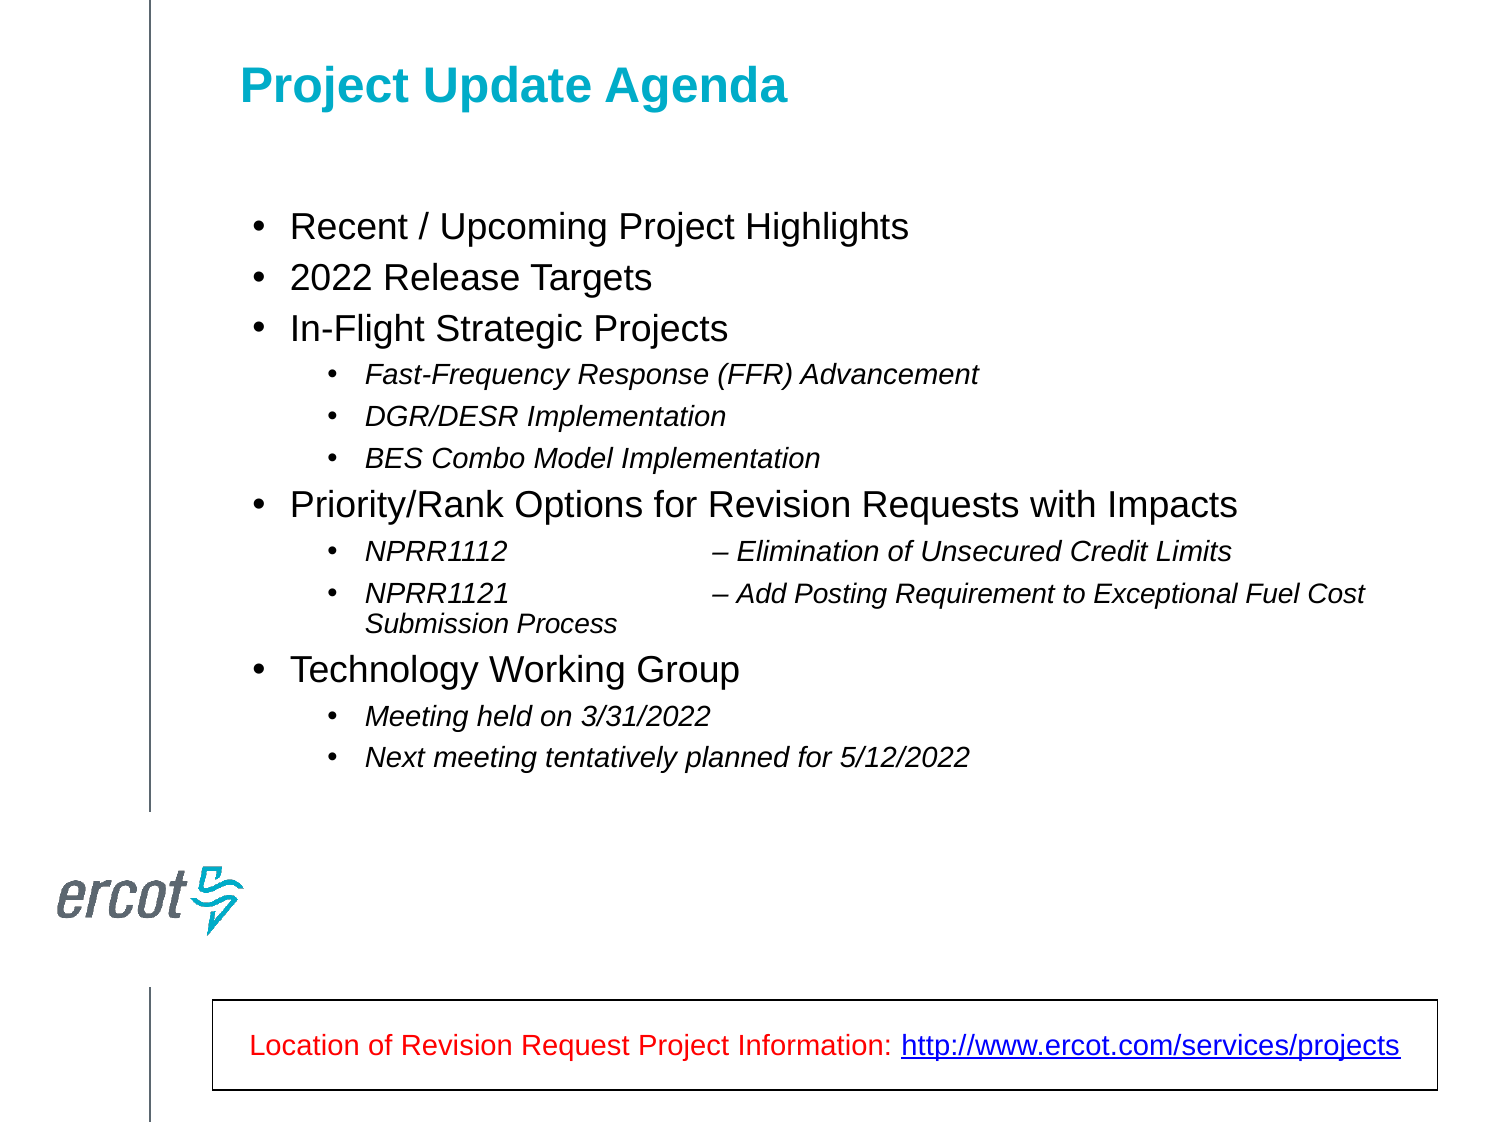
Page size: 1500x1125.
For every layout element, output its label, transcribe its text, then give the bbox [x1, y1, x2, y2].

picture [53, 862, 162, 938]
list Recent / Upcoming Project Highlights 2022 Release Targets In-Flight Strategic Projects Fast-Frequency Response (FFR) Advancement DGR/DESR Implementation BES Combo Model Implementation Priority/Rank Options for Revision Requests with Impacts NPRR1112 – Elimination of Unsecured Credit Limits NPRR1121 – Add Posting Requirement to Exceptional Fuel Cost Submission Process Technology Working Group Meeting held on 3/31/2022 Next meeting tentatively planned for 5/12/2022 [162, 200, 1488, 938]
text_box Location of Revision Request Project Information: http://www.ercot.com/services/projects [212, 999, 1438, 1090]
text_box Project Update Agenda [225, 52, 938, 125]
